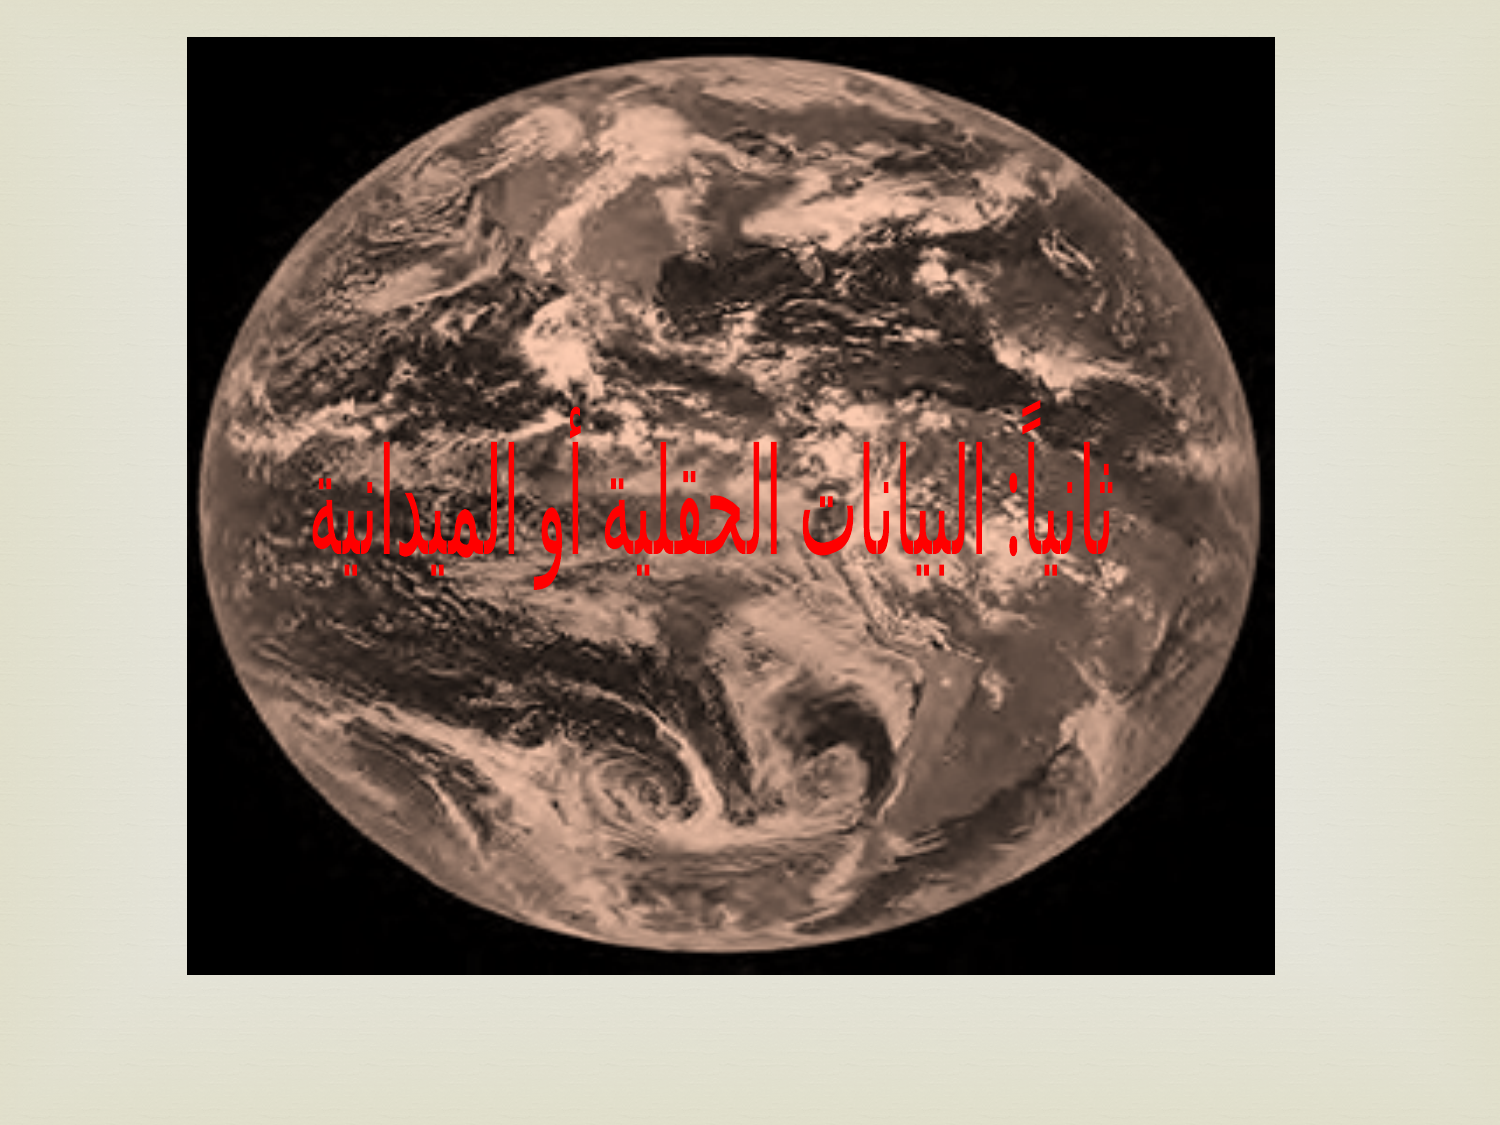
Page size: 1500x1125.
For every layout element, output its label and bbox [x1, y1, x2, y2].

picture [186, 36, 1276, 976]
